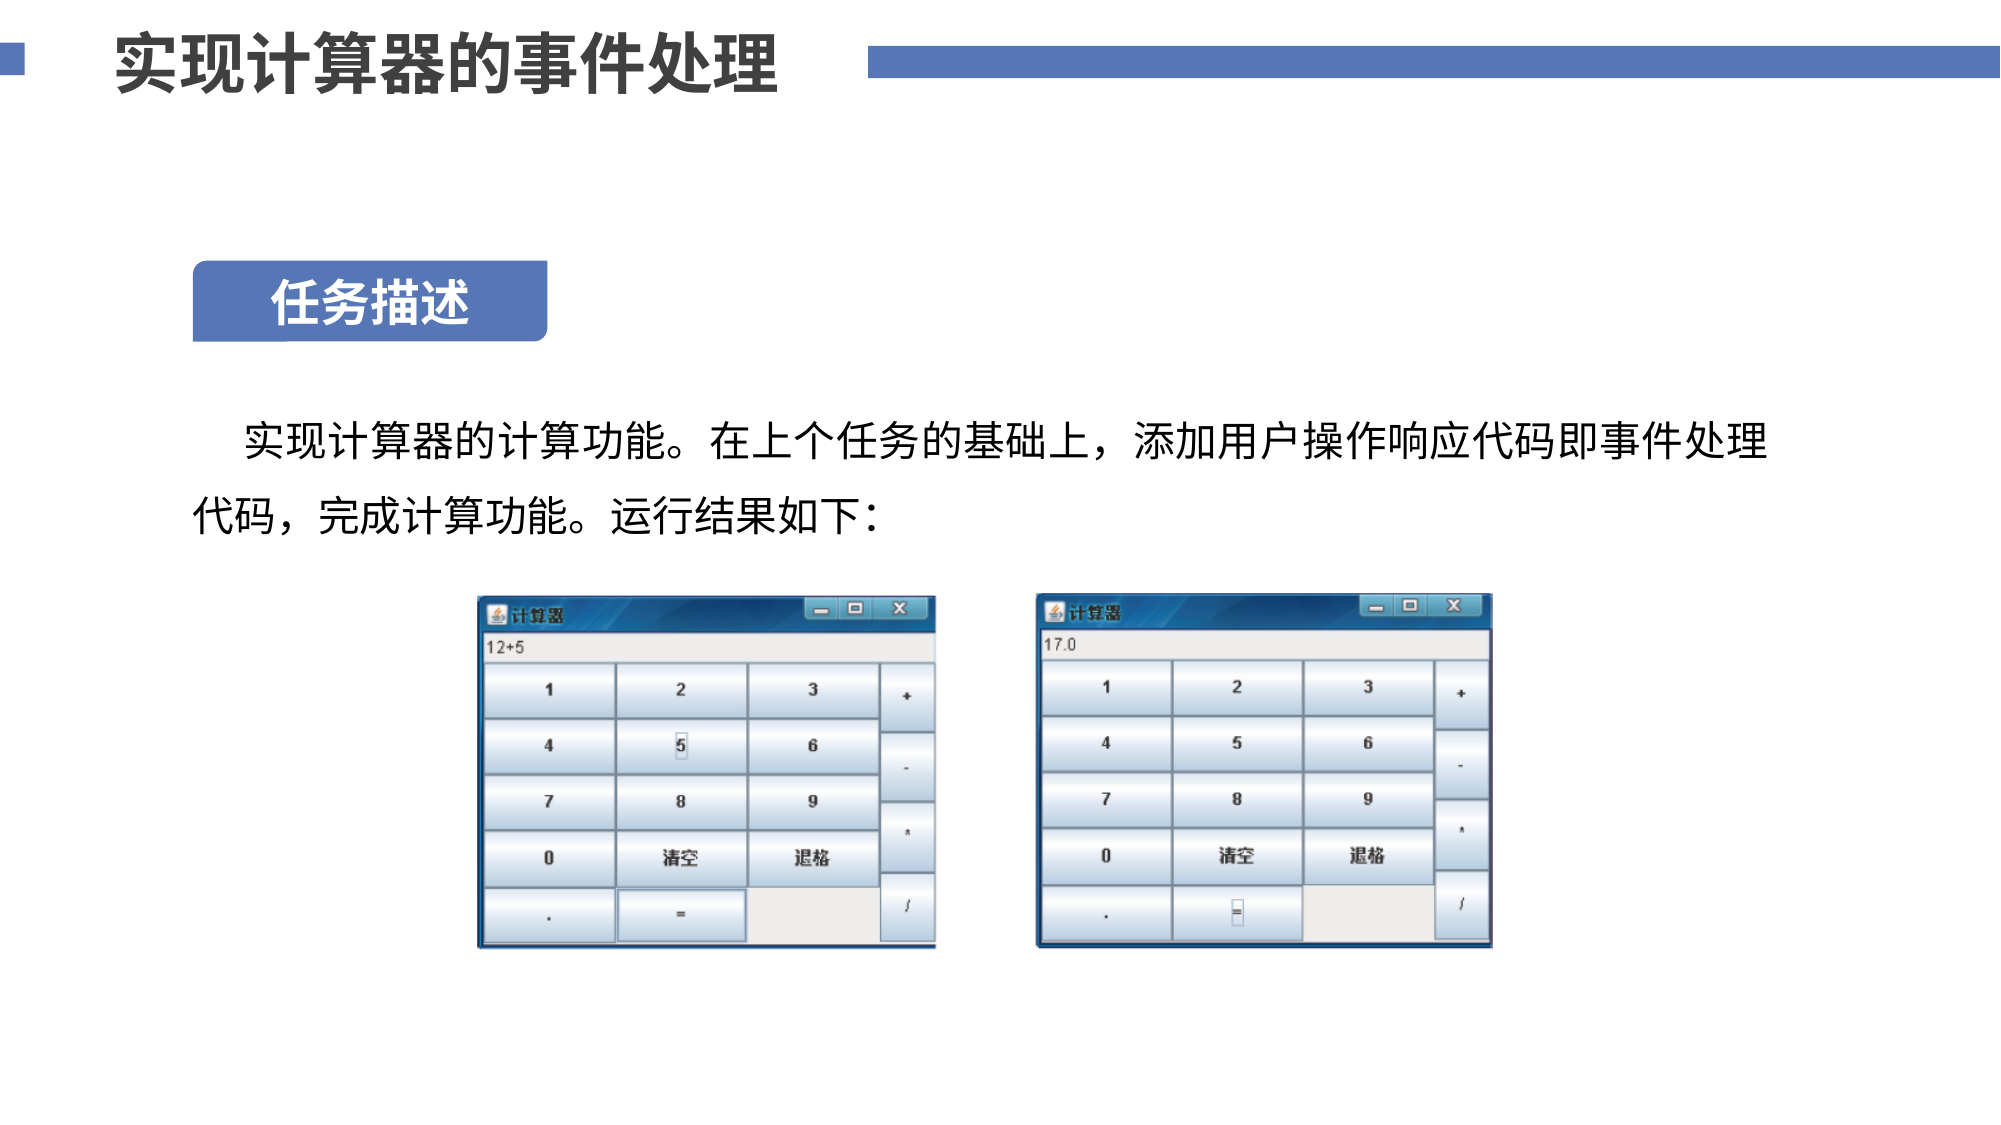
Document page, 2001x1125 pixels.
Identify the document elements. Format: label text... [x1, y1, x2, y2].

text_box [0, 41, 26, 76]
picture [446, 577, 1513, 972]
text_box 实现计算器的计算功能。在上个任务的基础上，添加用户操作响应代码即事件处理代码，完成计算功能。运行结果如下： [192, 389, 1769, 540]
text_box 任务描述 [191, 259, 549, 343]
text_box [867, 45, 2000, 79]
text_box 实现计算器的事件处理 [112, 21, 781, 102]
